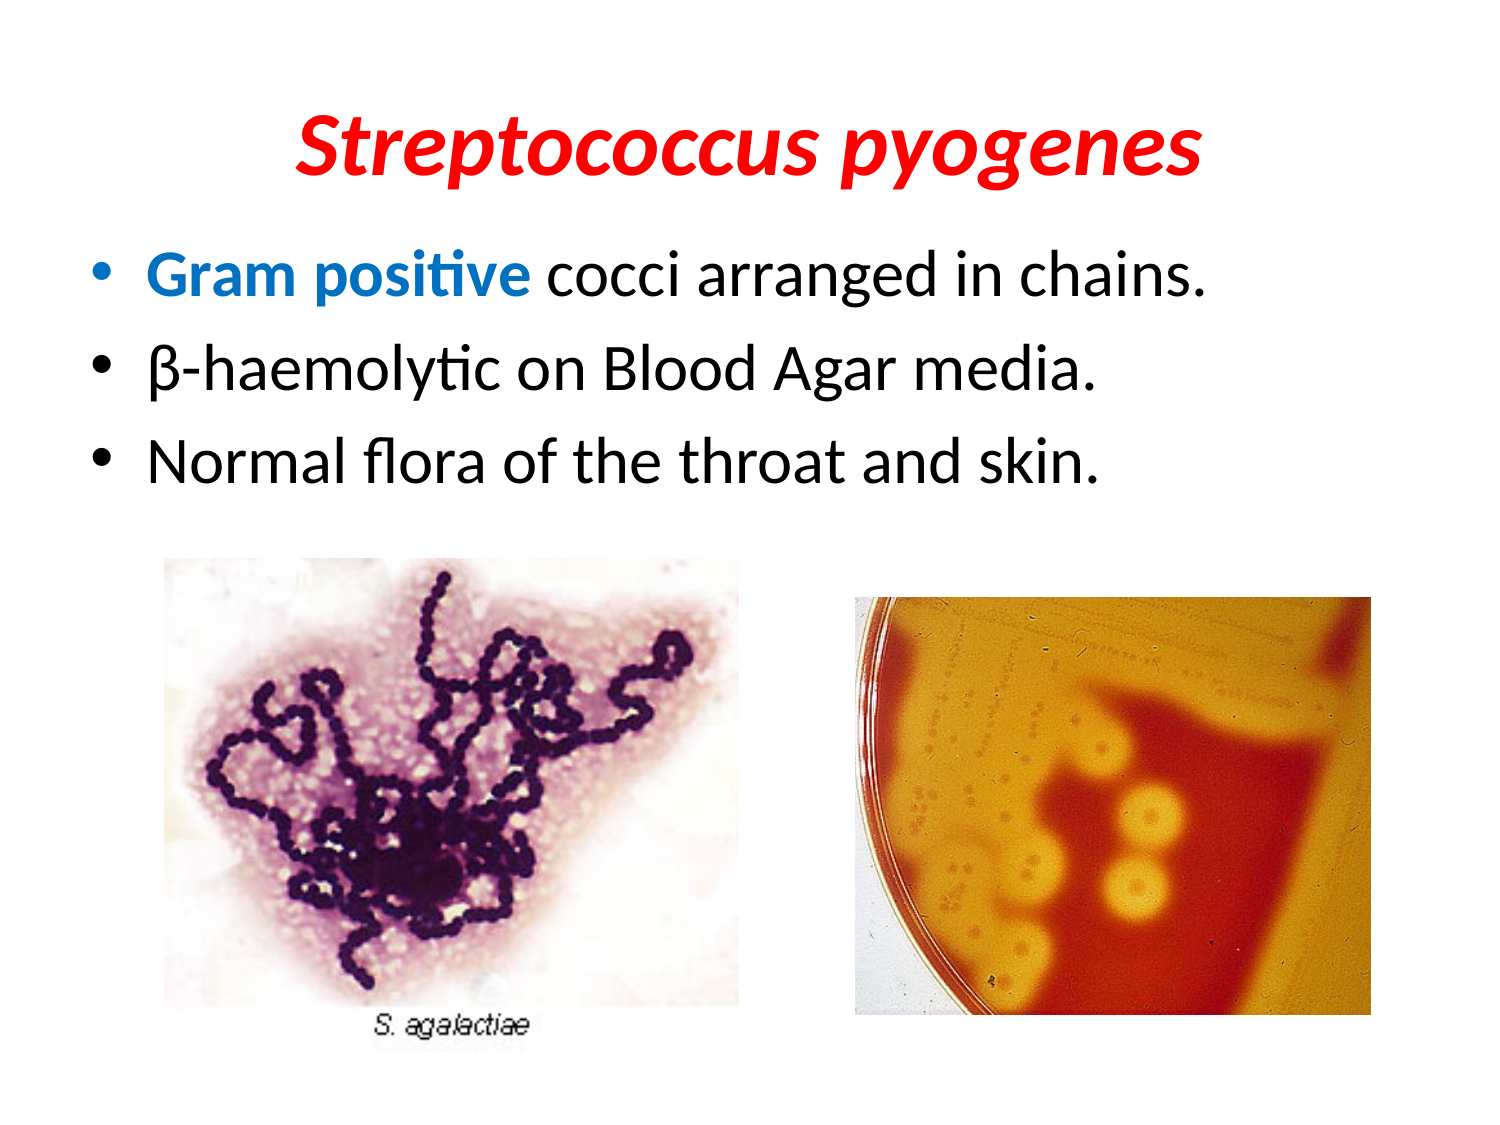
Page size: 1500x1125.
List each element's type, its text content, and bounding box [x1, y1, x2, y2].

list Gram positive cocci arranged in chains. β-haemolytic on Blood Agar media. Normal flora of the throat and skin. [75, 222, 1425, 1067]
title Streptococcus pyogenes [75, 45, 1425, 222]
picture [163, 558, 739, 1057]
picture [855, 597, 1371, 1016]
